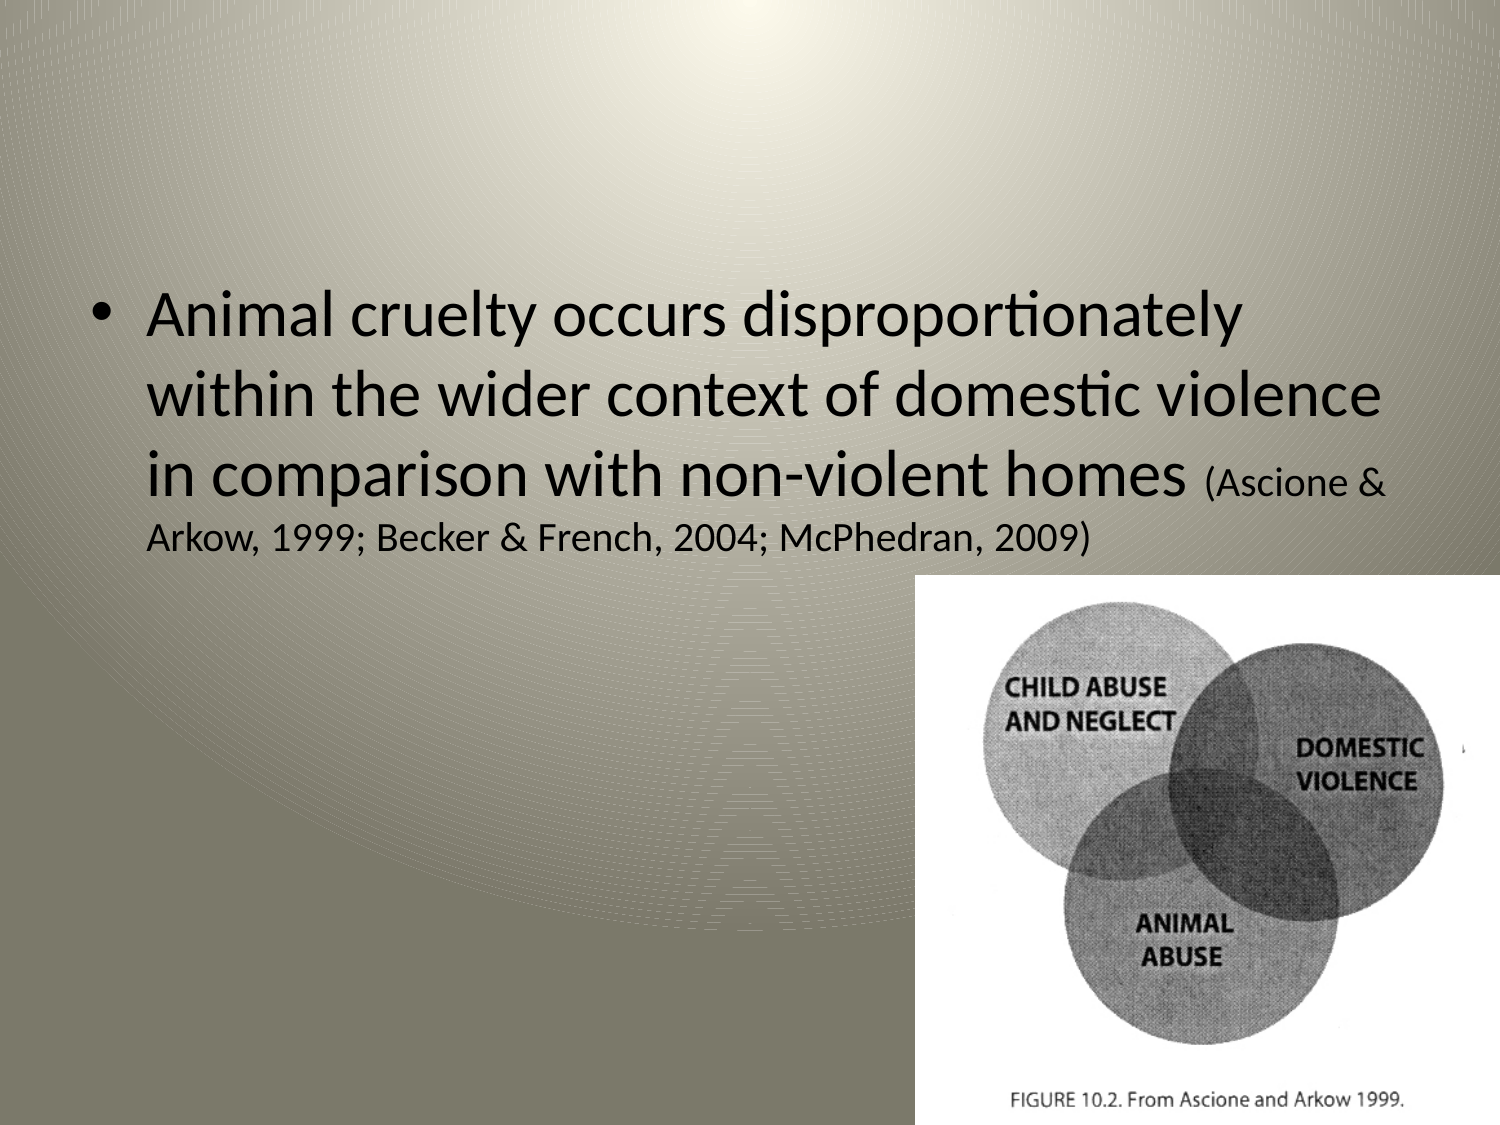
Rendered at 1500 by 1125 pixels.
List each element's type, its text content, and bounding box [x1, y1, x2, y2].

list Animal cruelty occurs disproportionately within the wider context of domestic violence in comparison with non-violent homes (Ascione & Arkow, 1999; Becker & French, 2004; McPhedran, 2009) [75, 262, 1425, 1005]
picture [915, 575, 1500, 1125]
